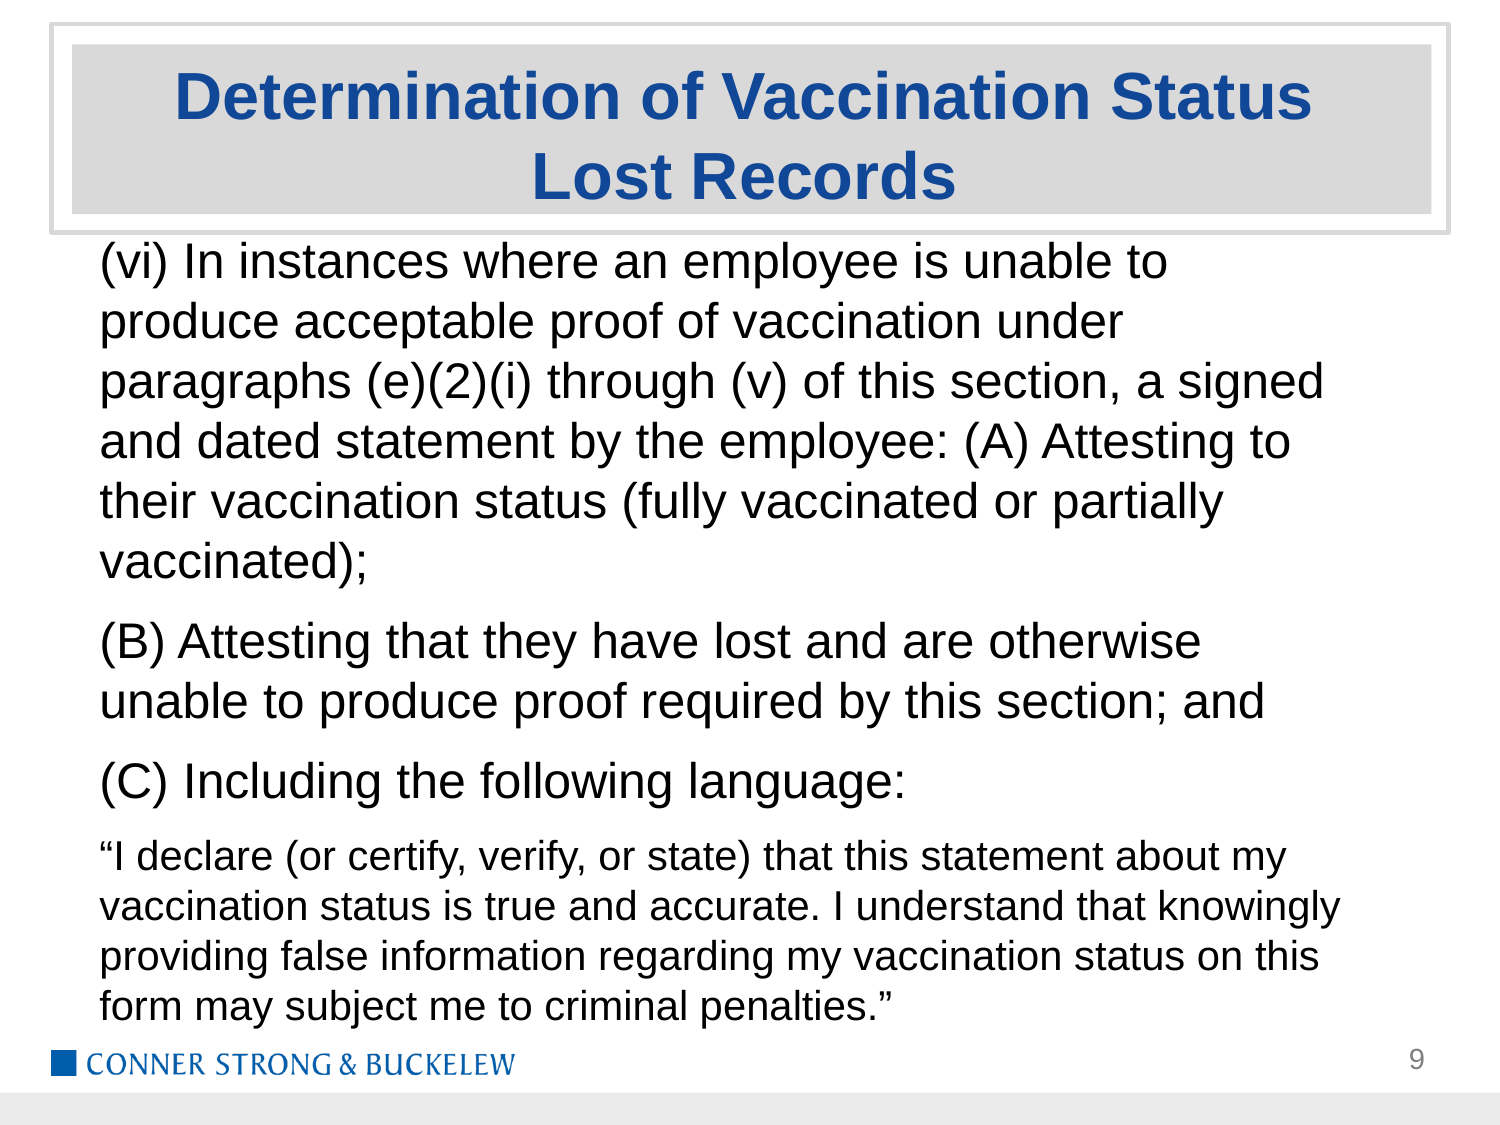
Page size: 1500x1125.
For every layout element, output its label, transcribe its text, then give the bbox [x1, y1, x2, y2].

picture [51, 1050, 515, 1076]
list (vi) In instances where an employee is unable to produce acceptable proof of vaccination under paragraphs (e)(2)(i) through (v) of this section, a signed and dated statement by the employee: (A) Attesting to their vaccination status (fully vaccinated or partially vaccinated); (B) Attesting that they have lost and are otherwise unable to produce proof required by this section; and (C) Including the following language: “I declare (or certify, verify, or state) that this statement about my vaccination status is true and accurate. I understand that knowingly providing false information regarding my vaccination status on this form may subject me to criminal penalties.” [46, 221, 1359, 956]
title Determination of Vaccination Status Lost Records [74, 44, 1415, 222]
